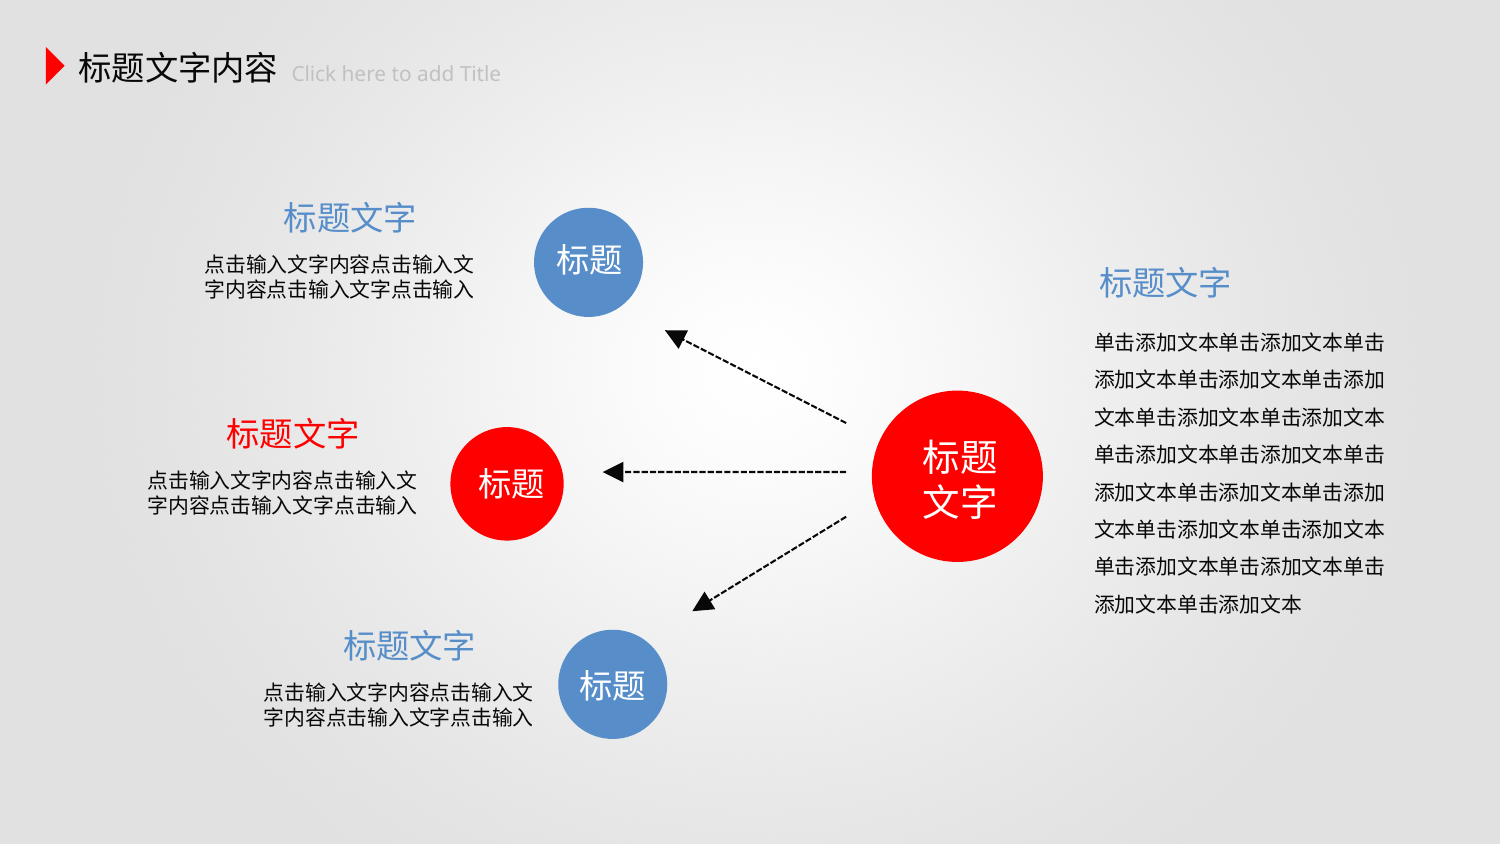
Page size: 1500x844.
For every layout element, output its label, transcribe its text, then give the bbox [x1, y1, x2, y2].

text_box [664, 330, 699, 349]
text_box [426, 426, 597, 541]
text_box 点击输入文字内容点击输入文字内容点击输入文字点击输入 [147, 467, 421, 543]
text_box 单击添加文本单击添加文本单击添加文本单击添加文本单击添加文本单击添加文本单击添加文本单击添加文本单击添加文本单击添加文本单击添加文本单击添加文本单击添加文本单击添加文本单击添加文本单击添加文本单击添加文本单击添加文本 [1079, 309, 1411, 699]
text_box 标题文字 [324, 625, 495, 666]
text_box [602, 461, 624, 483]
text_box 点击输入文字内容点击输入文字内容点击输入文字点击输入 [263, 679, 538, 755]
text_box 点击输入文字内容点击输入文字内容点击输入文字点击输入 [204, 251, 479, 327]
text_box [504, 207, 676, 318]
text_box 标题文字 [208, 413, 379, 454]
text_box 标题文字 [1080, 262, 1251, 303]
text_box [692, 589, 727, 612]
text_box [45, 39, 523, 96]
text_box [871, 390, 1046, 563]
text_box 标题文字 [265, 197, 436, 238]
picture [0, 0, 1500, 844]
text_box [527, 629, 699, 740]
